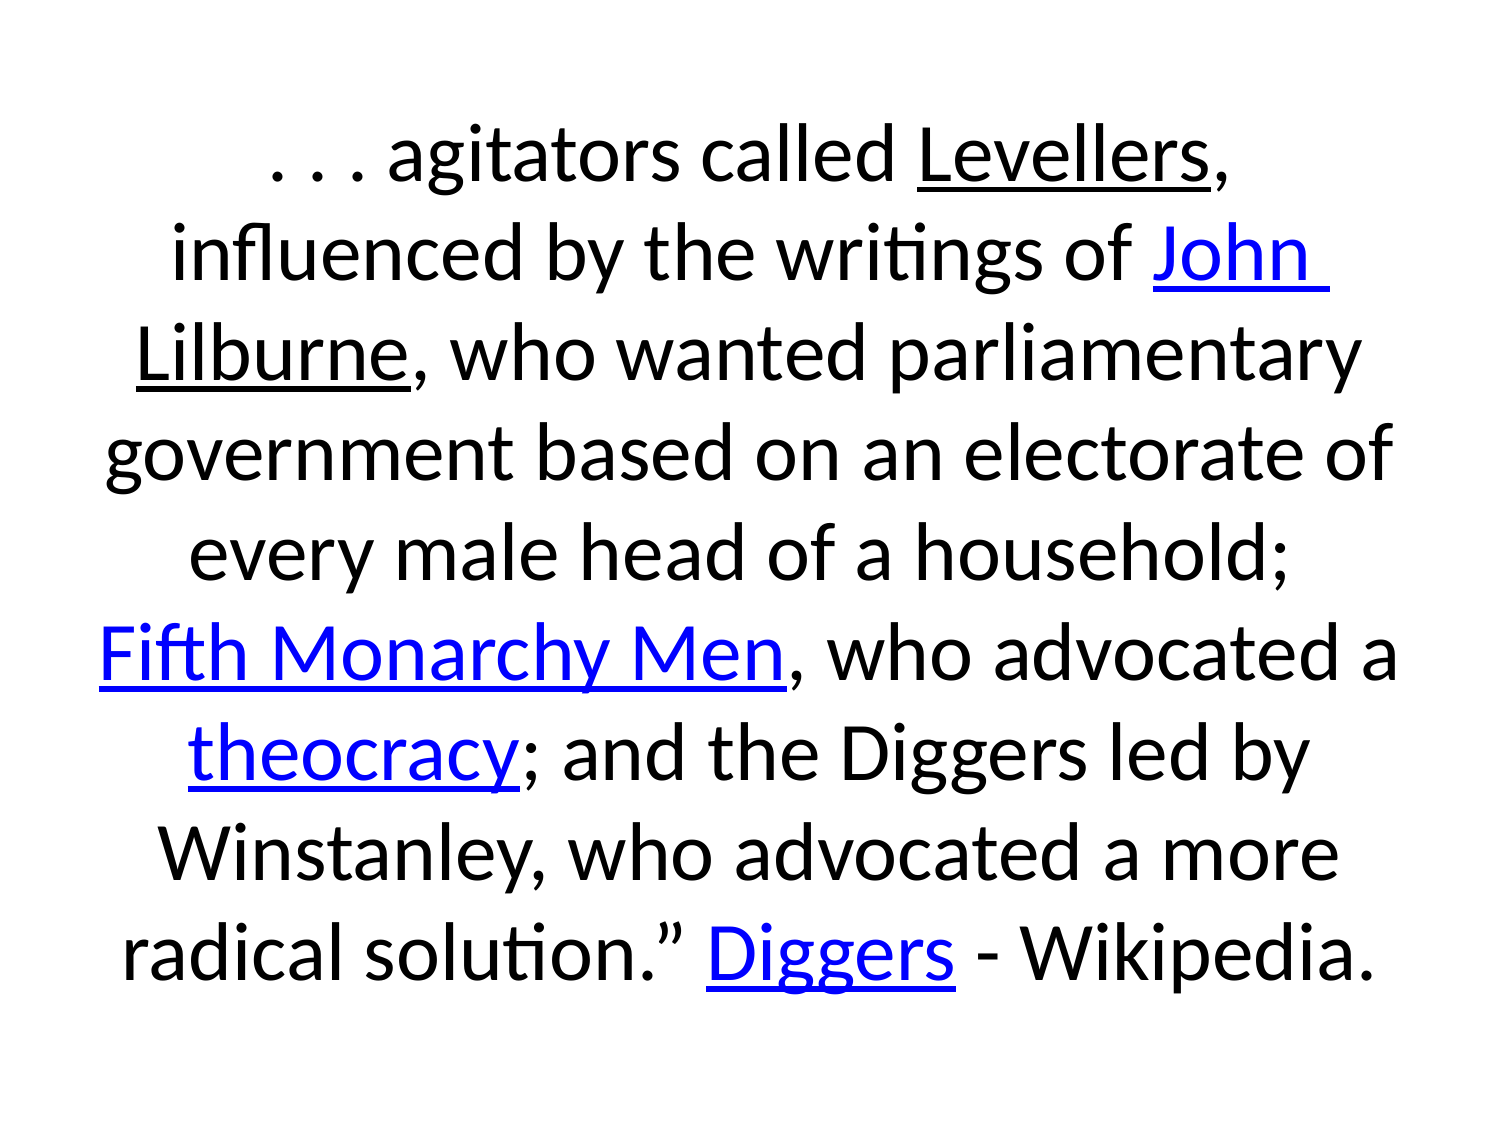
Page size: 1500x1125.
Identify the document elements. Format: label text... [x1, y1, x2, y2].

title . . . agitators called Levellers, influenced by the writings of John Lilburne, who wanted parliamentary government based on an electorate of every male head of a household; Fifth Monarchy Men, who advocated a theocracy; and the Diggers led by Winstanley, who advocated a more radical solution.” Diggers - Wikipedia. [74, 44, 1426, 1051]
